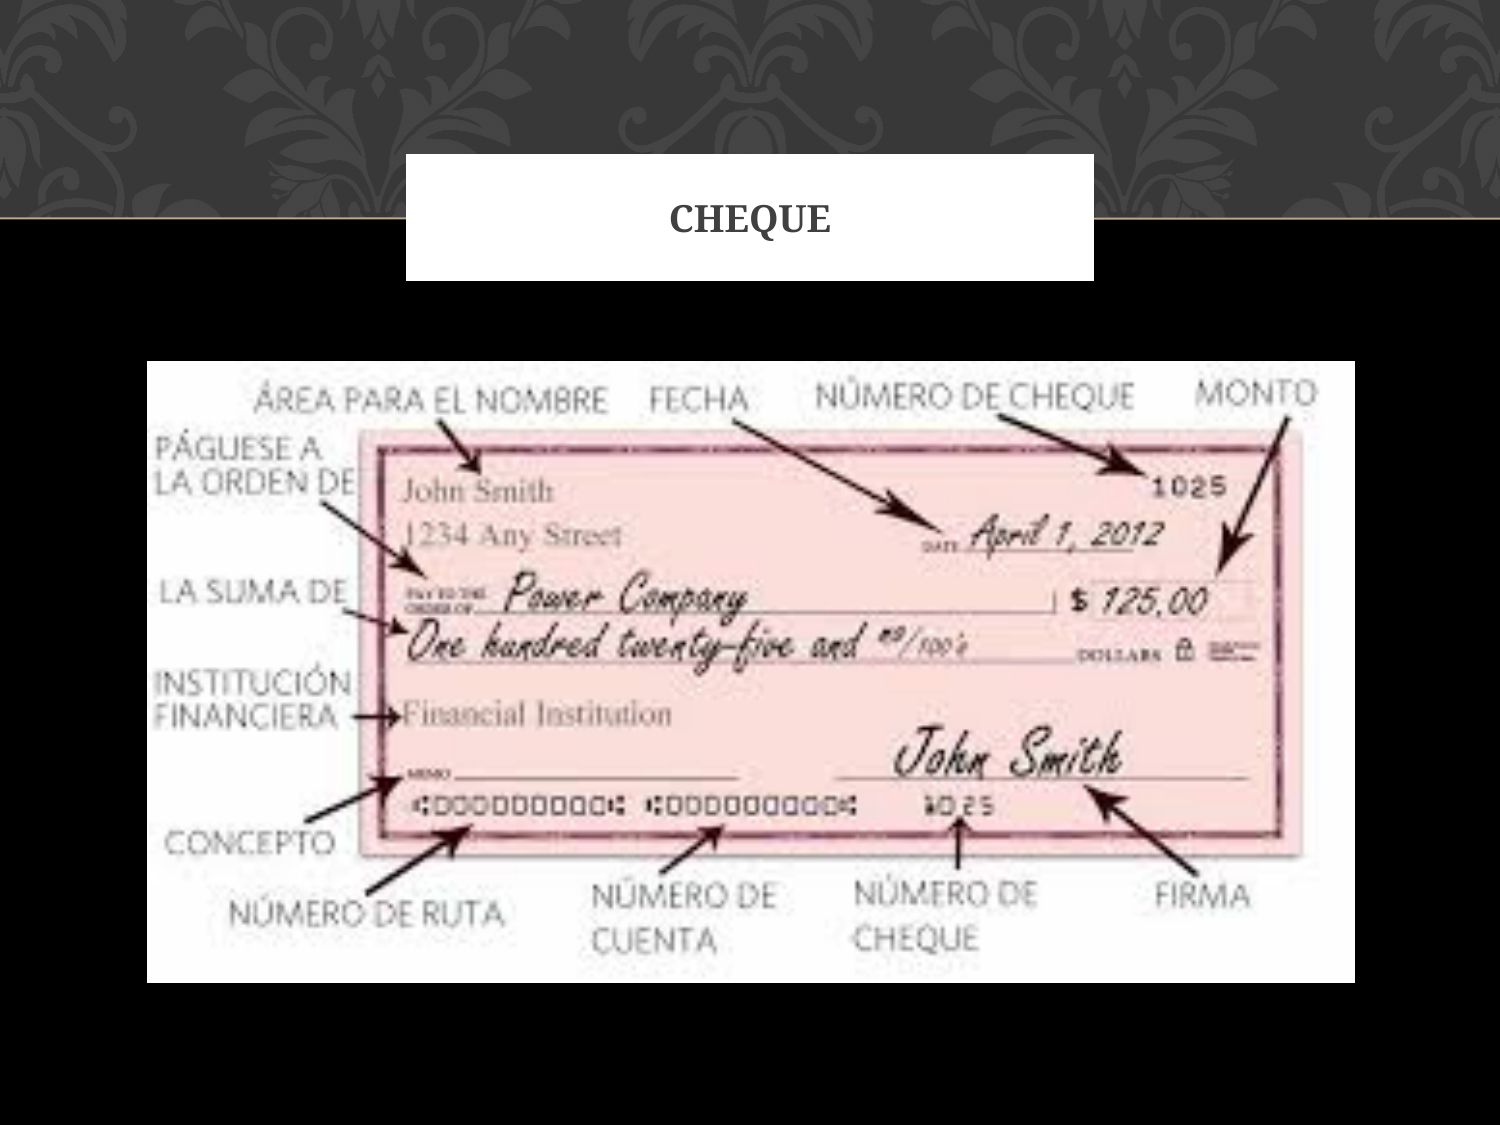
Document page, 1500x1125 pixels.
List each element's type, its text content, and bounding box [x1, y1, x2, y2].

picture [147, 361, 1356, 983]
title cheque [406, 154, 1094, 281]
